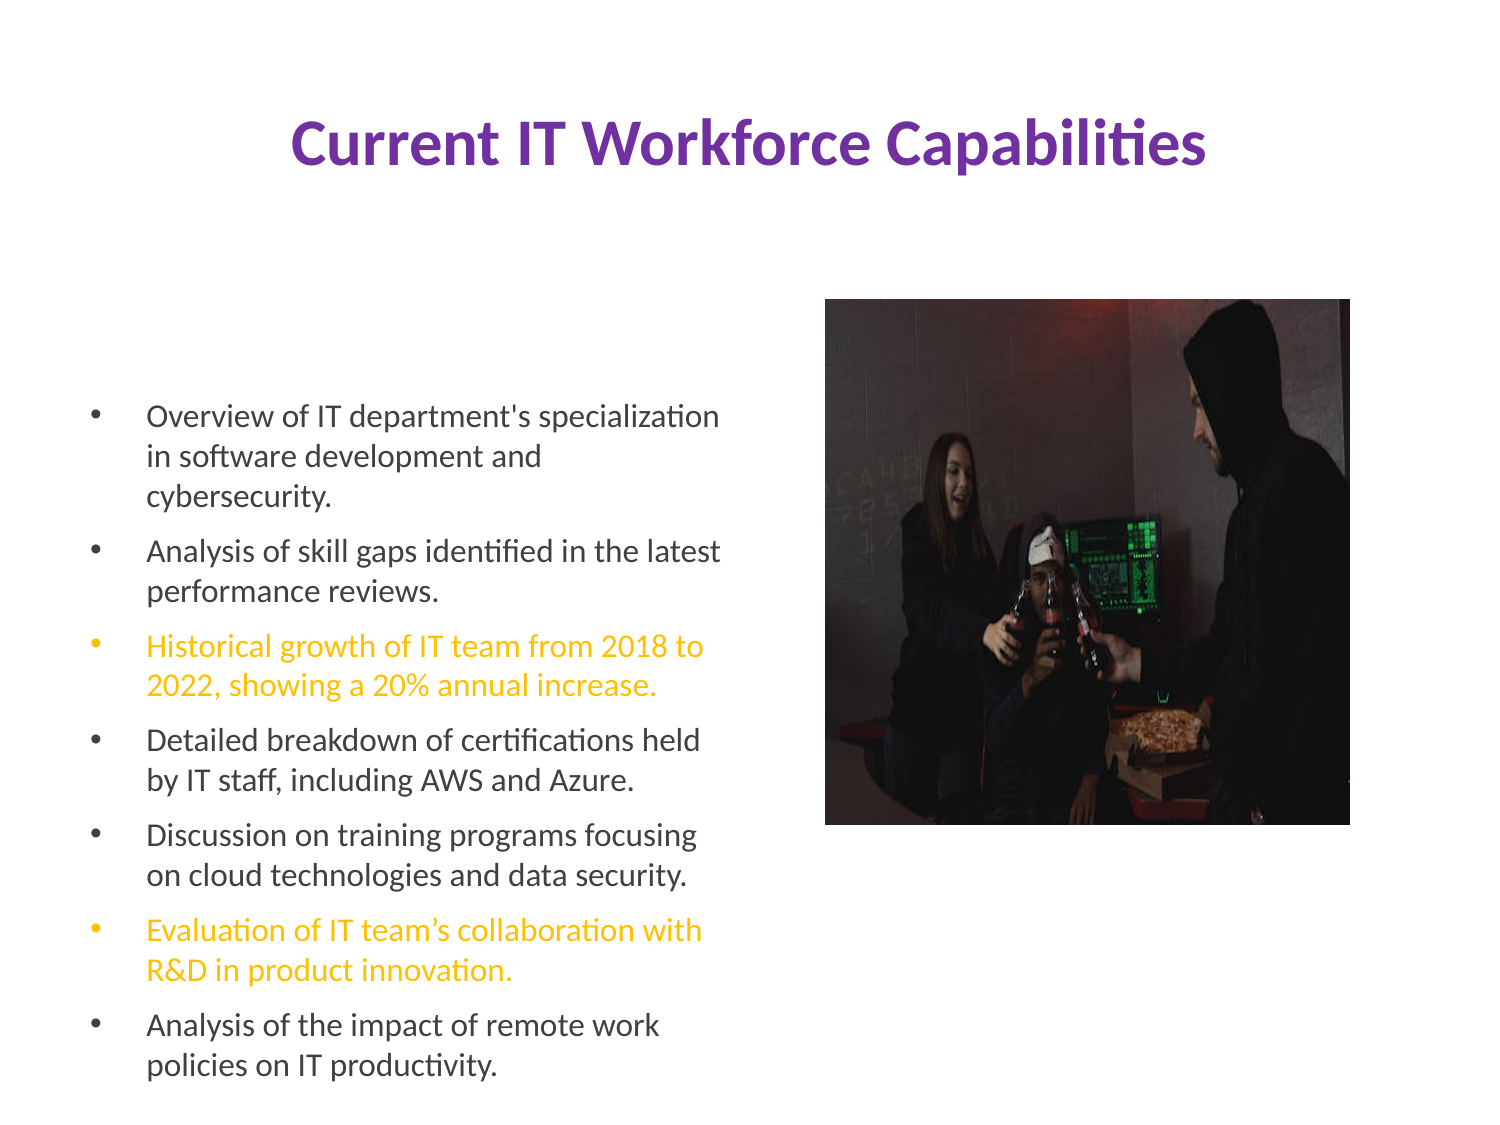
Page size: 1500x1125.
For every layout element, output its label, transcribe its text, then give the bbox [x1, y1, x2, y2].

picture [824, 299, 1351, 826]
list Overview of IT department's specialization in software development and cybersecurity. Analysis of skill gaps identified in the latest performance reviews. Historical growth of IT team from 2018 to 2022, showing a 20% annual increase. Detailed breakdown of certifications held by IT staff, including AWS and Azure. Discussion on training programs focusing on cloud technologies and data security. Evaluation of IT team’s collaboration with R&D in product innovation. Analysis of the impact of remote work policies on IT productivity. [75, 299, 750, 900]
title Current IT Workforce Capabilities [75, 45, 1425, 233]
